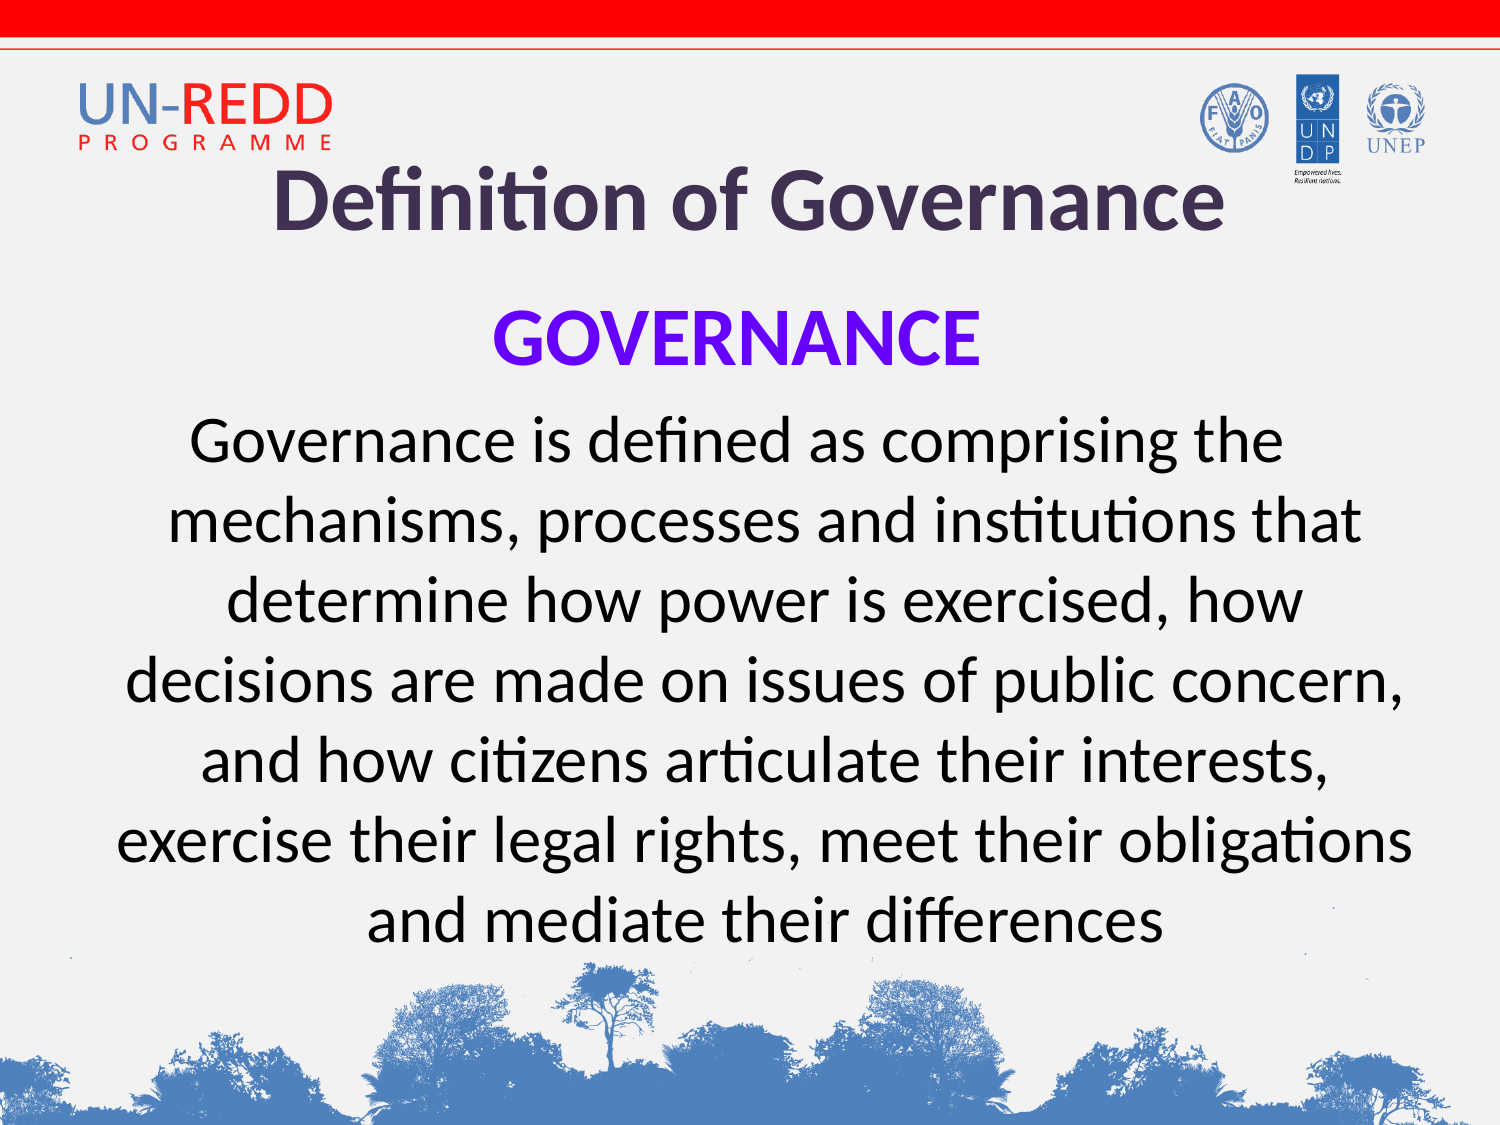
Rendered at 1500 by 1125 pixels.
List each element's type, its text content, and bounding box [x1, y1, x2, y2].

picture [1200, 74, 1425, 112]
picture [74, 74, 345, 112]
text_box Definition of Governance [0, 112, 1500, 275]
list GOVERNANCE Governance is defined as comprising the mechanisms, processes and institutions that determine how power is exercised, how decisions are made on issues of public concern, and how citizens articulate their interests, exercise their legal rights, meet their obligations and mediate their differences [37, 275, 1438, 1050]
picture [0, 821, 1500, 1125]
